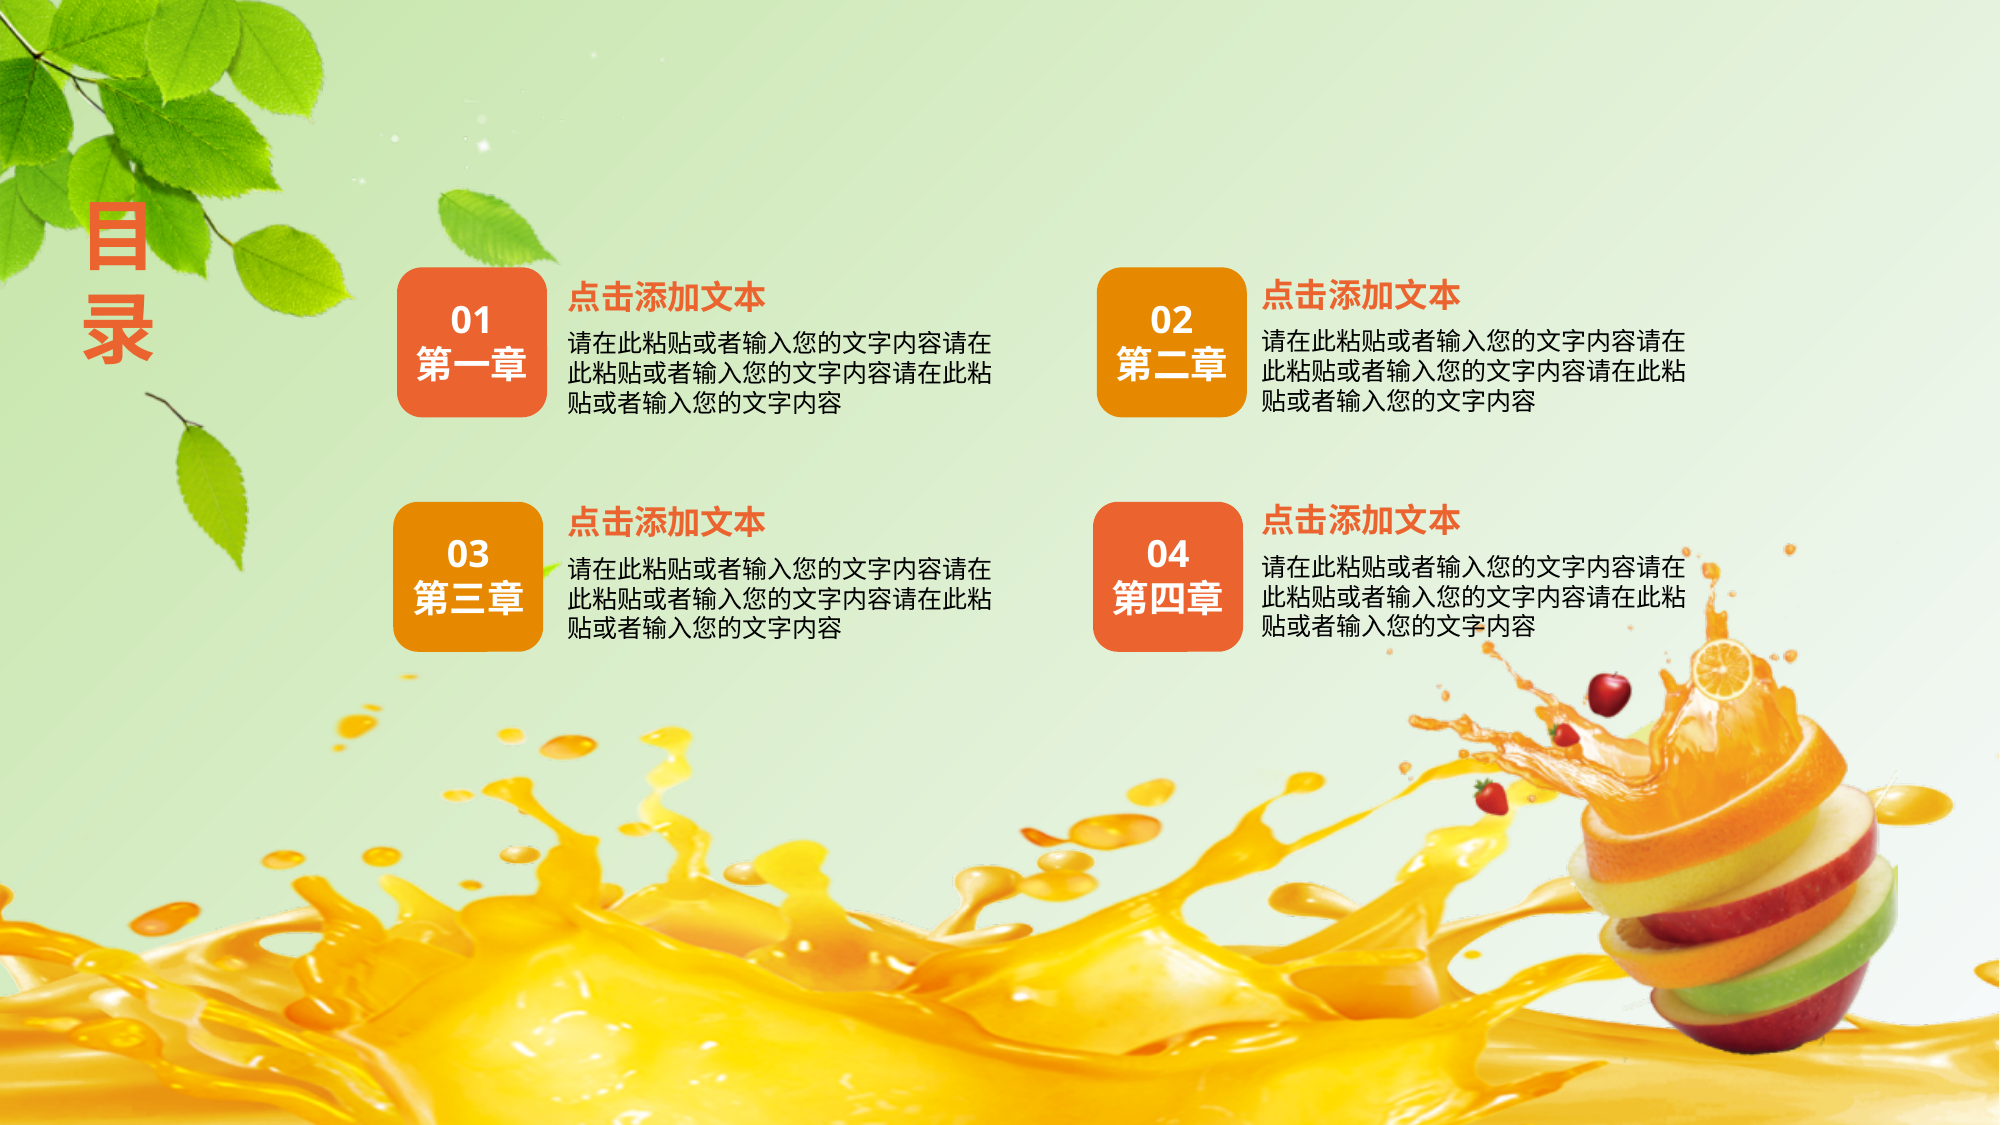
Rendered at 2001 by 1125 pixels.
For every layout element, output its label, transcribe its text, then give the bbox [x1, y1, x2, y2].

text_box 点击添加文本 [1247, 492, 1477, 543]
text_box 请在此粘贴或者输入您的文字内容请在此粘贴或者输入您的文字内容请在此粘贴或者输入您的文字内容 [1246, 543, 1379, 604]
text_box 请在此粘贴或者输入您的文字内容请在此粘贴或者输入您的文字内容请在此粘贴或者输入您的文字内容 [726, 545, 1009, 604]
text_box [1095, 266, 1248, 419]
picture [0, 0, 1999, 1125]
text_box 04 第四章 [1097, 522, 1240, 604]
text_box 点击添加文本 [1247, 266, 1477, 318]
text_box 点击添加文本 [726, 494, 783, 545]
text_box 请在此粘贴或者输入您的文字内容请在此粘贴或者输入您的文字内容请在此粘贴或者输入您的文字内容 [1246, 318, 1703, 423]
text_box 点击添加文本 [726, 268, 783, 320]
text_box 02 第二章 [1100, 288, 1243, 393]
text_box 请在此粘贴或者输入您的文字内容请在此粘贴或者输入您的文字内容请在此粘贴或者输入您的文字内容 [726, 320, 1009, 425]
text_box [1092, 500, 1245, 604]
